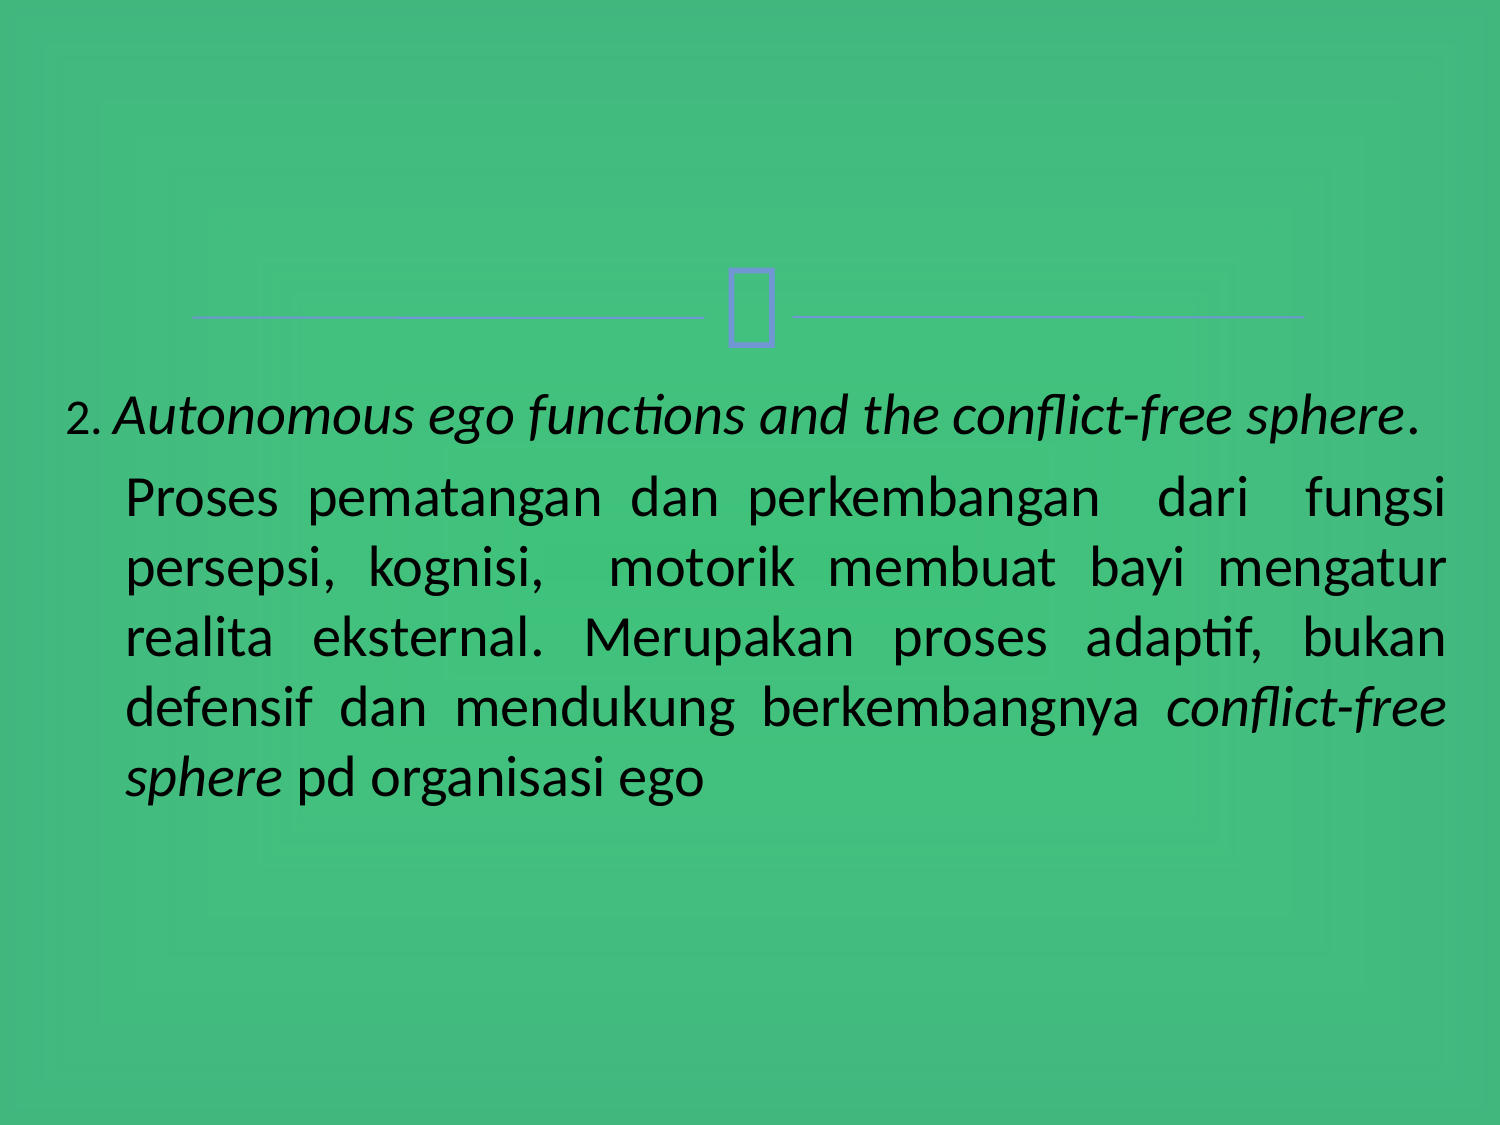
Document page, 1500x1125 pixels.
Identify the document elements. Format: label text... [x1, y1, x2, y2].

list 2. Autonomous ego functions and the conflict-free sphere. Proses pematangan dan perkembangan dari fungsi persepsi, kognisi, motorik membuat bayi mengatur realita eksternal. Merupakan proses adaptif, bukan defensif dan mendukung berkembangnya conflict-free sphere pd organisasi ego [50, 368, 1463, 1005]
